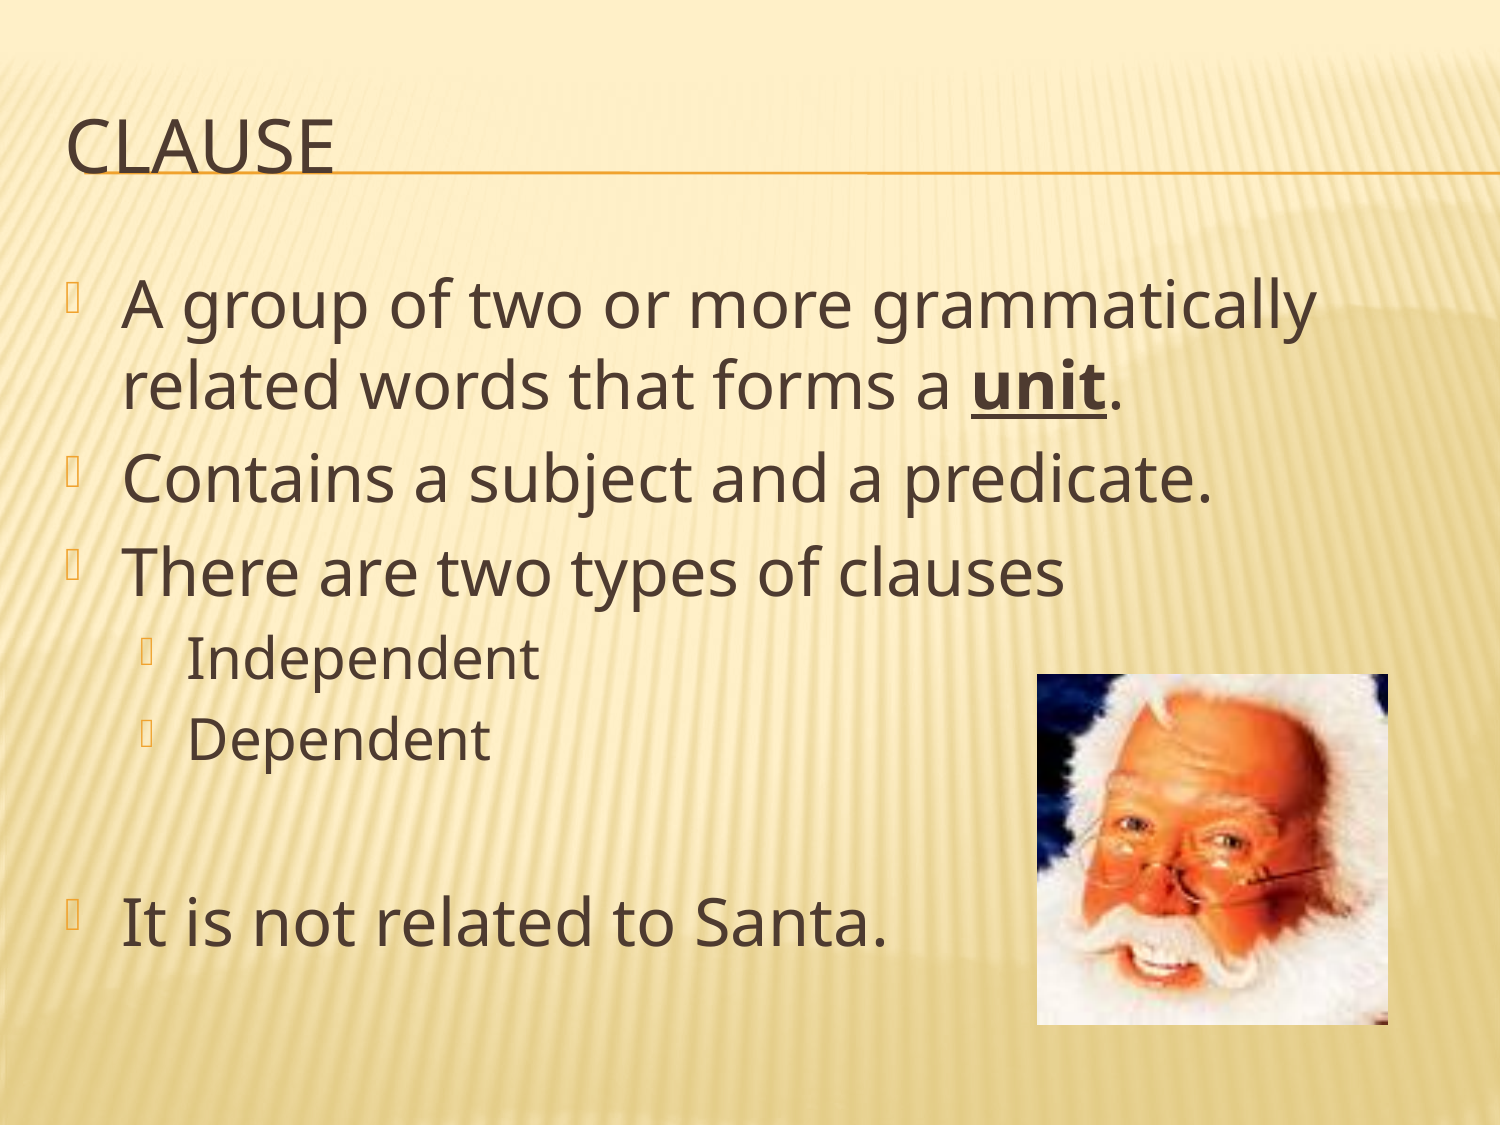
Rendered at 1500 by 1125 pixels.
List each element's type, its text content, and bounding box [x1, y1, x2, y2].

title Clause [50, 75, 1475, 213]
list A group of two or more grammatically related words that forms a unit. Contains a subject and a predicate. There are two types of clauses Independent Dependent It is not related to Santa. [50, 254, 1475, 998]
picture [1037, 674, 1388, 1026]
